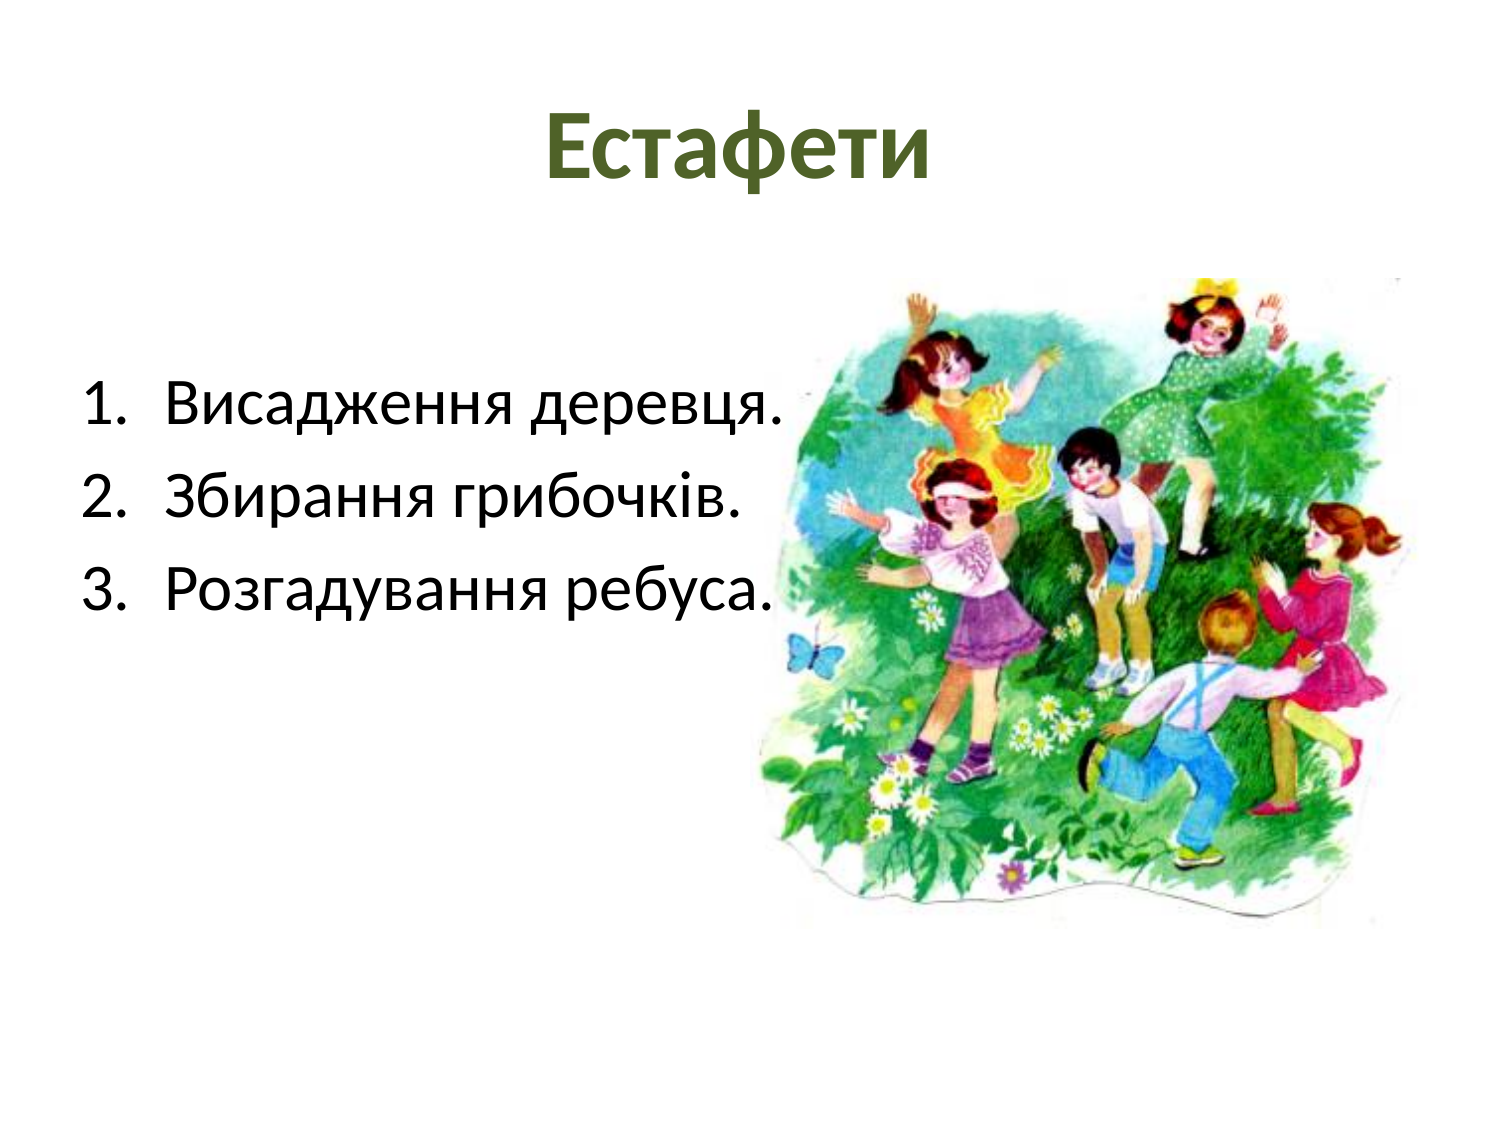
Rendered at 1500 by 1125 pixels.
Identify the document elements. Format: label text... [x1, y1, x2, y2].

list Висадження деревця. Збирання грибочків. Розгадування ребуса. [64, 349, 835, 992]
title Естафети [75, 45, 1425, 233]
picture [749, 278, 1419, 929]
